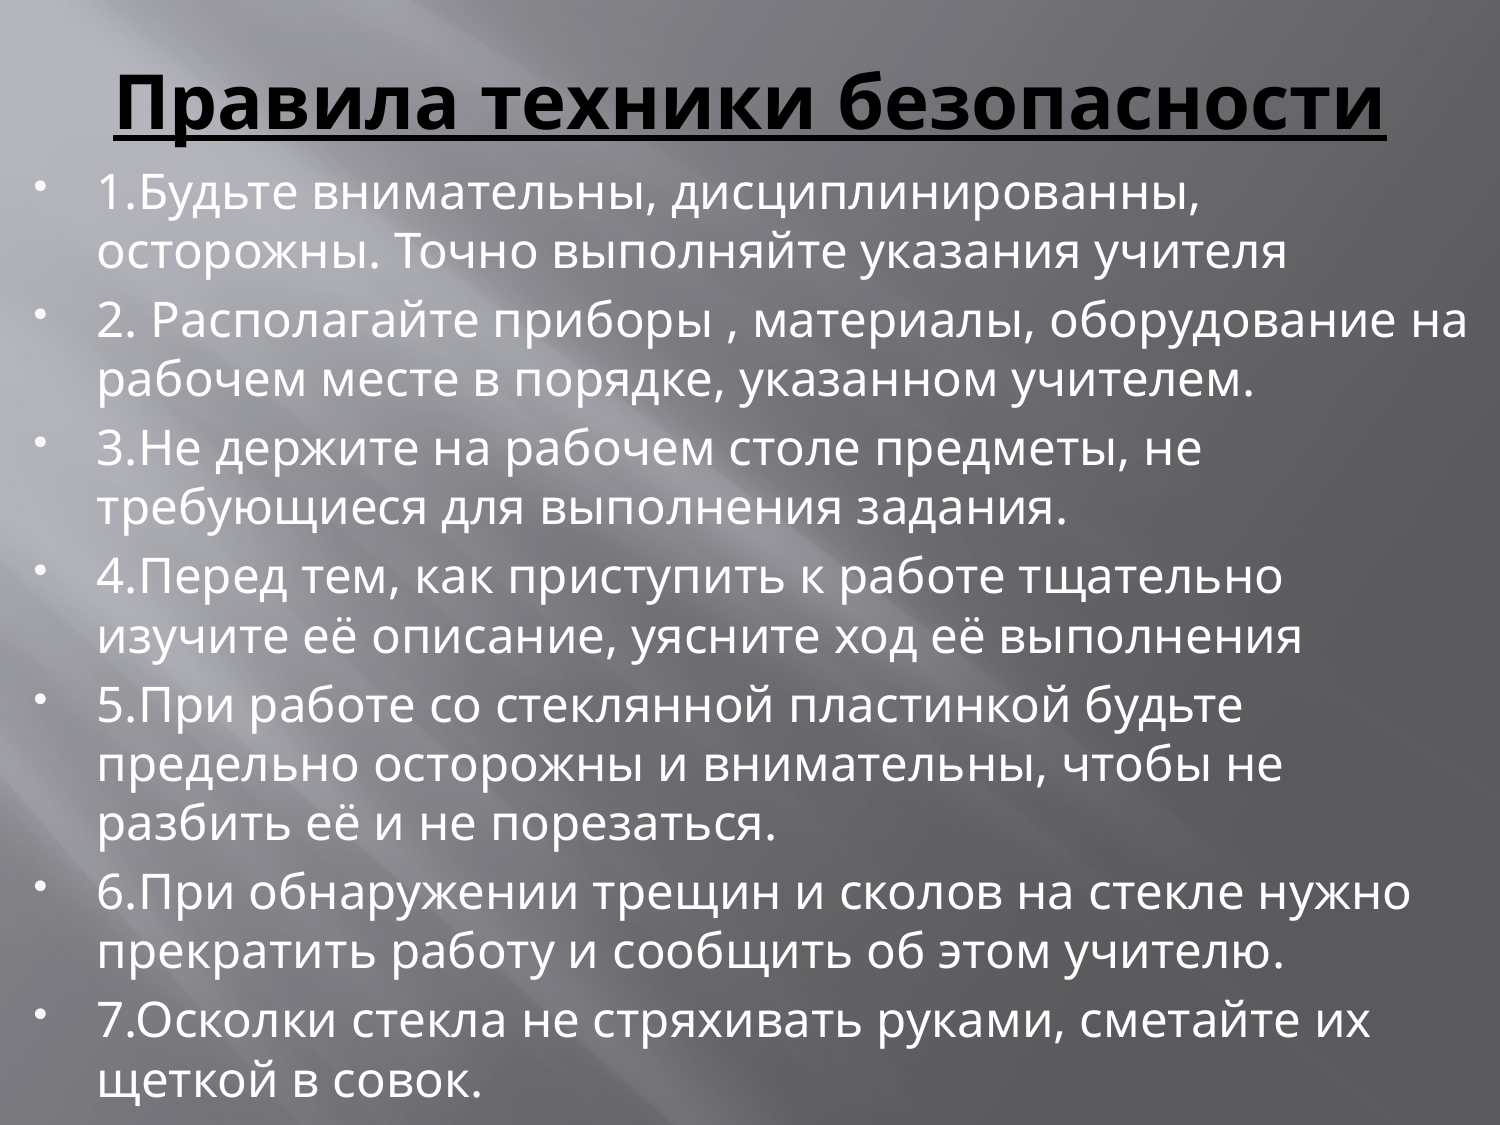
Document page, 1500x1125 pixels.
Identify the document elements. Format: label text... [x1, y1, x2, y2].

list 1.Будьте внимательны, дисциплинированны, осторожны. Точно выполняйте указания учителя 2. Располагайте приборы , материалы, оборудование на рабочем месте в порядке, указанном учителем. 3.Не держите на рабочем столе предметы, не требующиеся для выполнения задания. 4.Перед тем, как приступить к работе тщательно изучите её описание, уясните ход её выполнения 5.При работе со стеклянной пластинкой будьте предельно осторожны и внимательны, чтобы не разбить её и не порезаться. 6.При обнаружении трещин и сколов на стекле нужно прекратить работу и сообщить об этом учителю. 7.Осколки стекла не стряхивать руками, сметайте их щеткой в совок. [0, 152, 1500, 1125]
title Правила техники безопасности [75, 45, 1425, 152]
